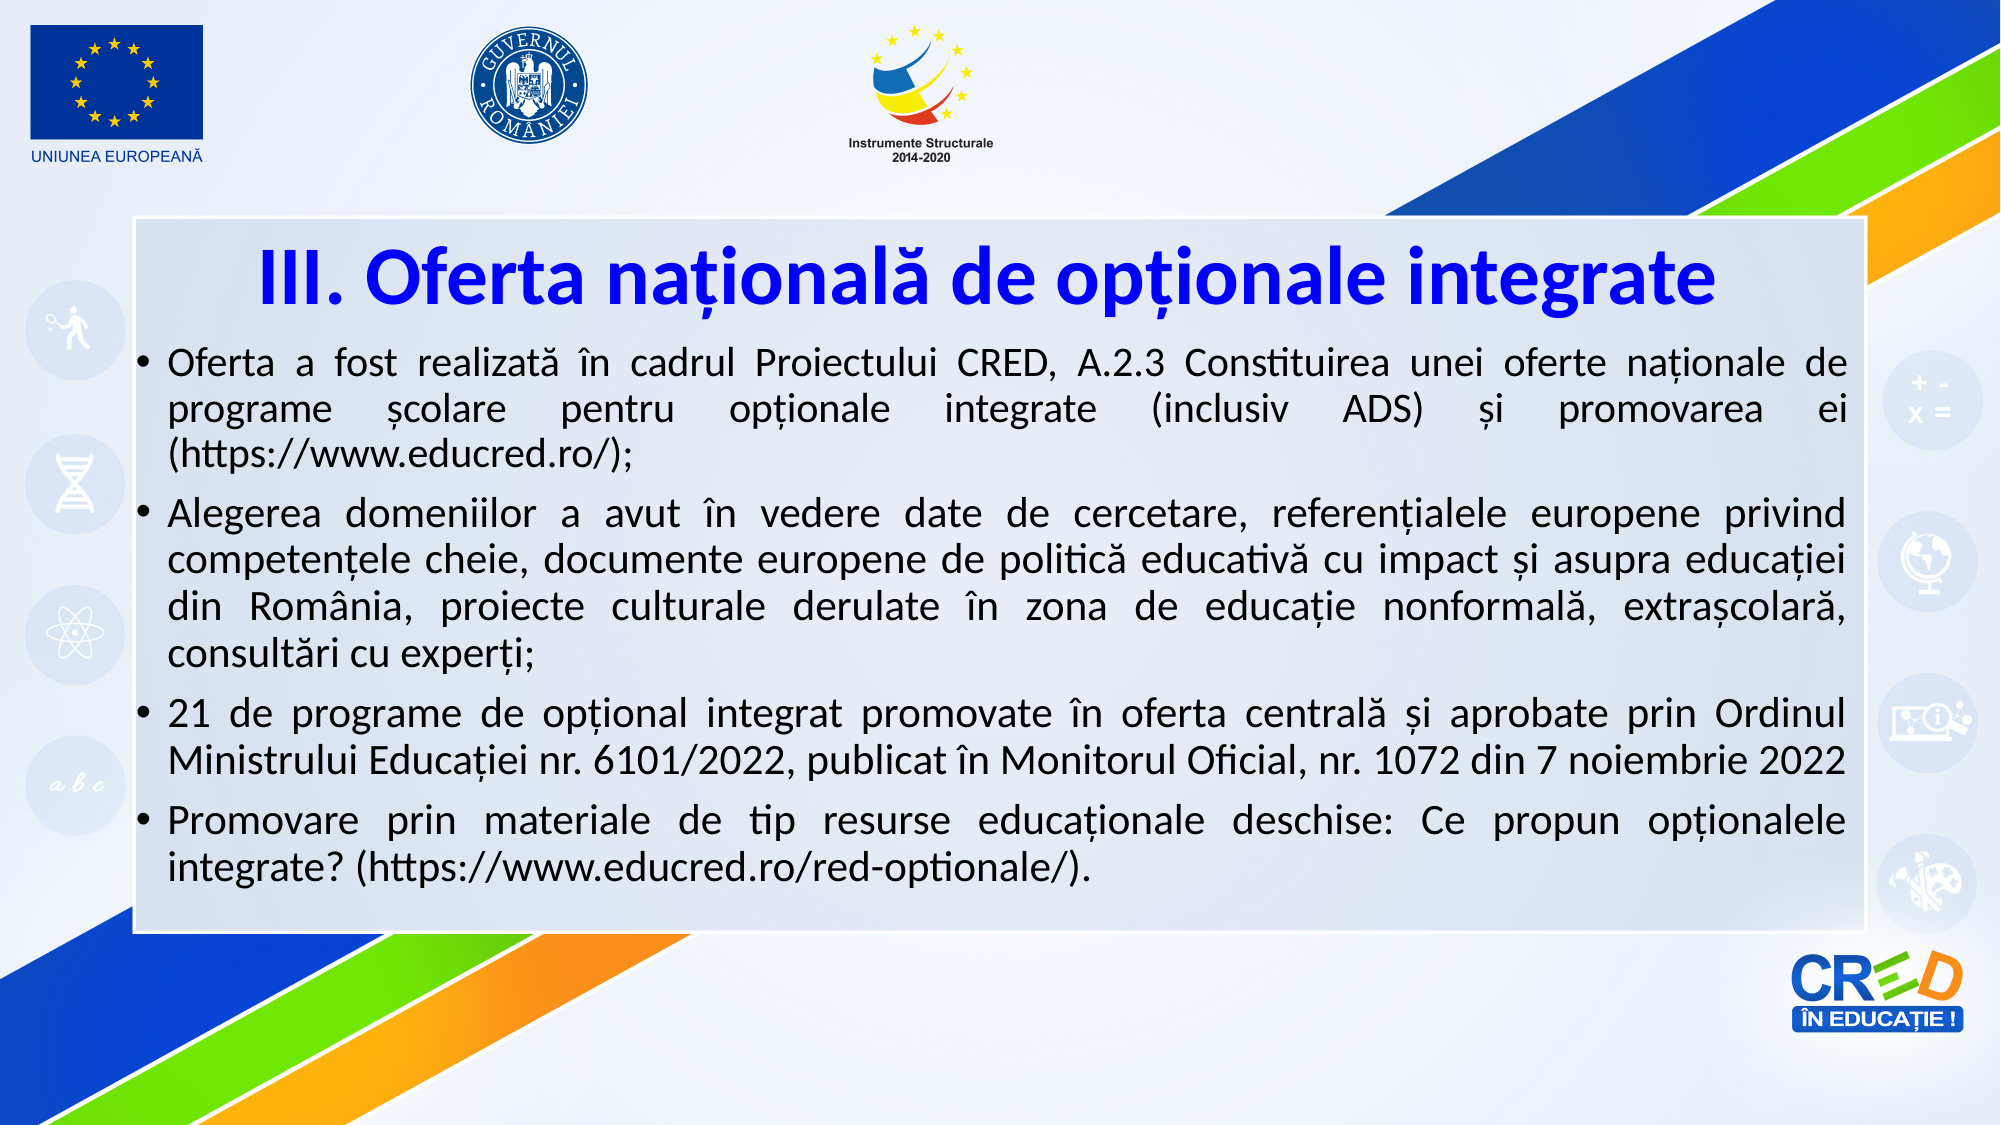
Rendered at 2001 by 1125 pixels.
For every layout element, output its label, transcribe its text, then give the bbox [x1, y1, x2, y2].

list Oferta a fost realizată în cadrul Proiectului CRED, A.2.3 Constituirea unei oferte naționale de programe școlare pentru opționale integrate (inclusiv ADS) și promovarea ei (https://www.educred.ro/); Alegerea domeniilor a avut în vedere date de cercetare, referențialele europene privind competențele cheie, documente europene de politică educativă cu impact și asupra educației din România, proiecte culturale derulate în zona de educație nonformală, extrașcolară, consultări cu experți; 21 de programe de opțional integrat promovate în oferta centrală și aprobate prin Ordinul Ministrului Educației nr. 6101/2022, publicat în Monitorul Oficial, nr. 1072 din 7 noiembrie 2022 Promovare prin materiale de tip resurse educaționale deschise: Ce propun opționalele integrate? (https://www.educred.ro/red-optionale/). [120, 333, 1863, 939]
picture [0, 0, 2001, 1125]
title III. Oferta națională de opționale integrate [131, 221, 1863, 333]
